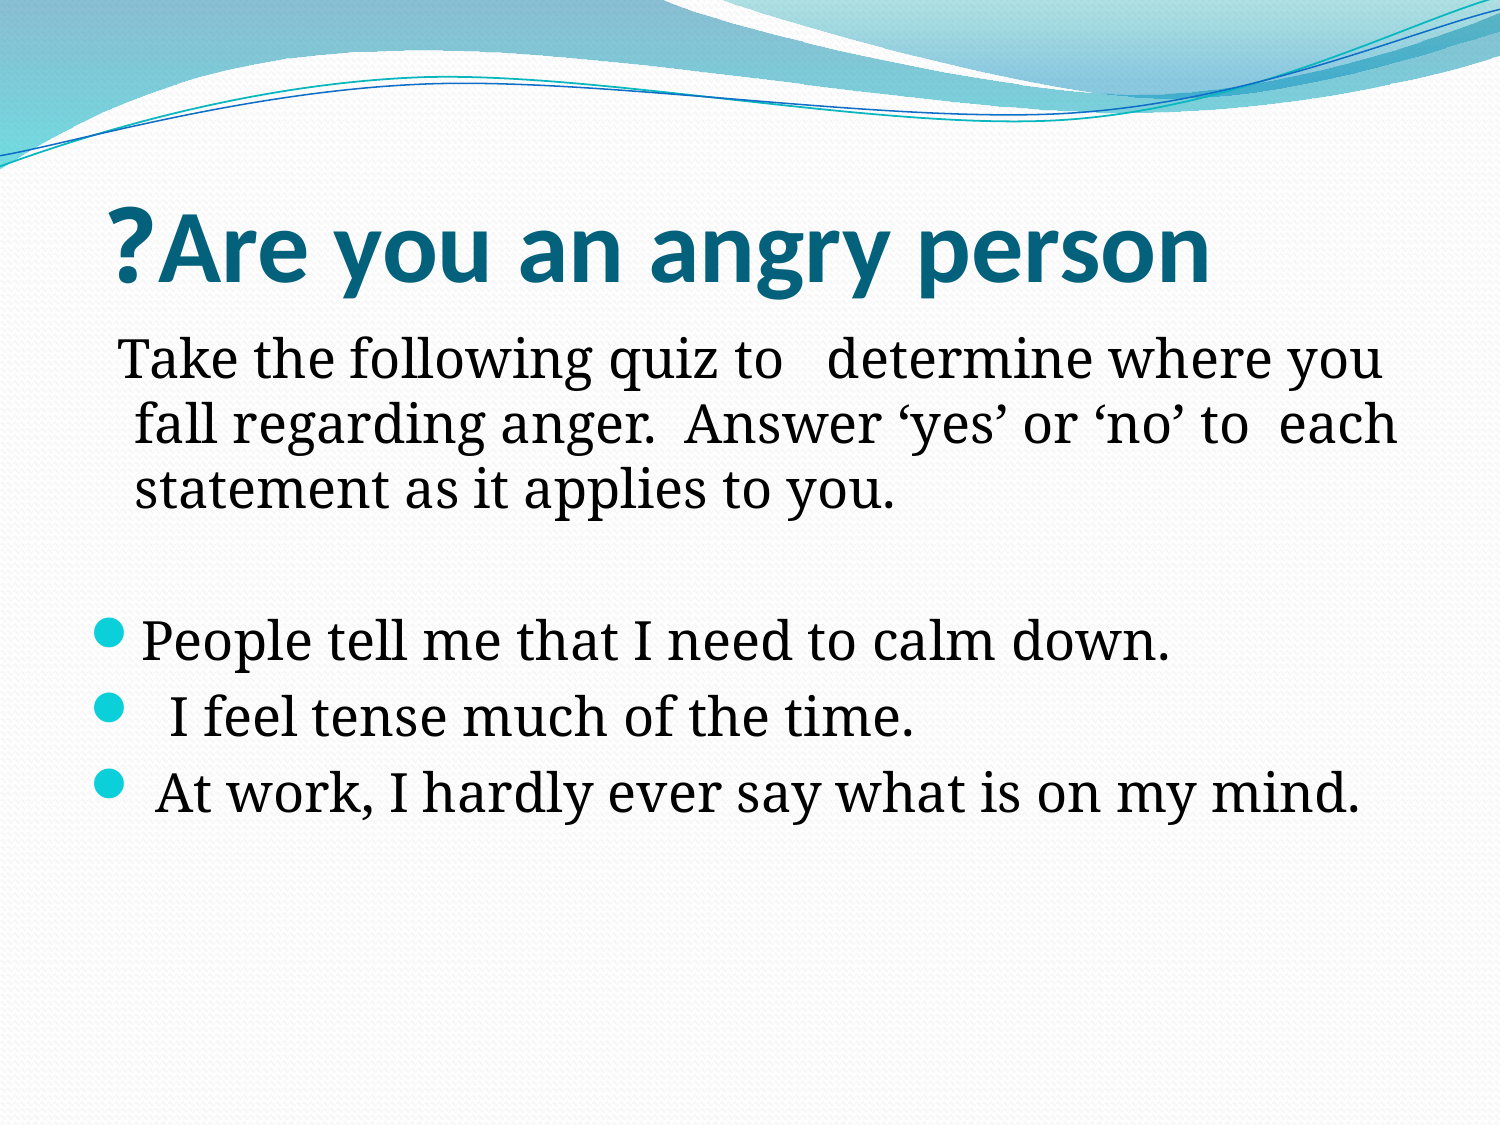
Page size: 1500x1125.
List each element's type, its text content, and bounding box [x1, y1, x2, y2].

list Take the following quiz to determine where you fall regarding anger. Answer ‘yes’ or ‘no’ to each statement as it applies to you. People tell me that I need to calm down. I feel tense much of the time. At work, I hardly ever say what is on my mind. [75, 317, 1425, 1038]
title Are you an angry person? [75, 115, 1425, 303]
